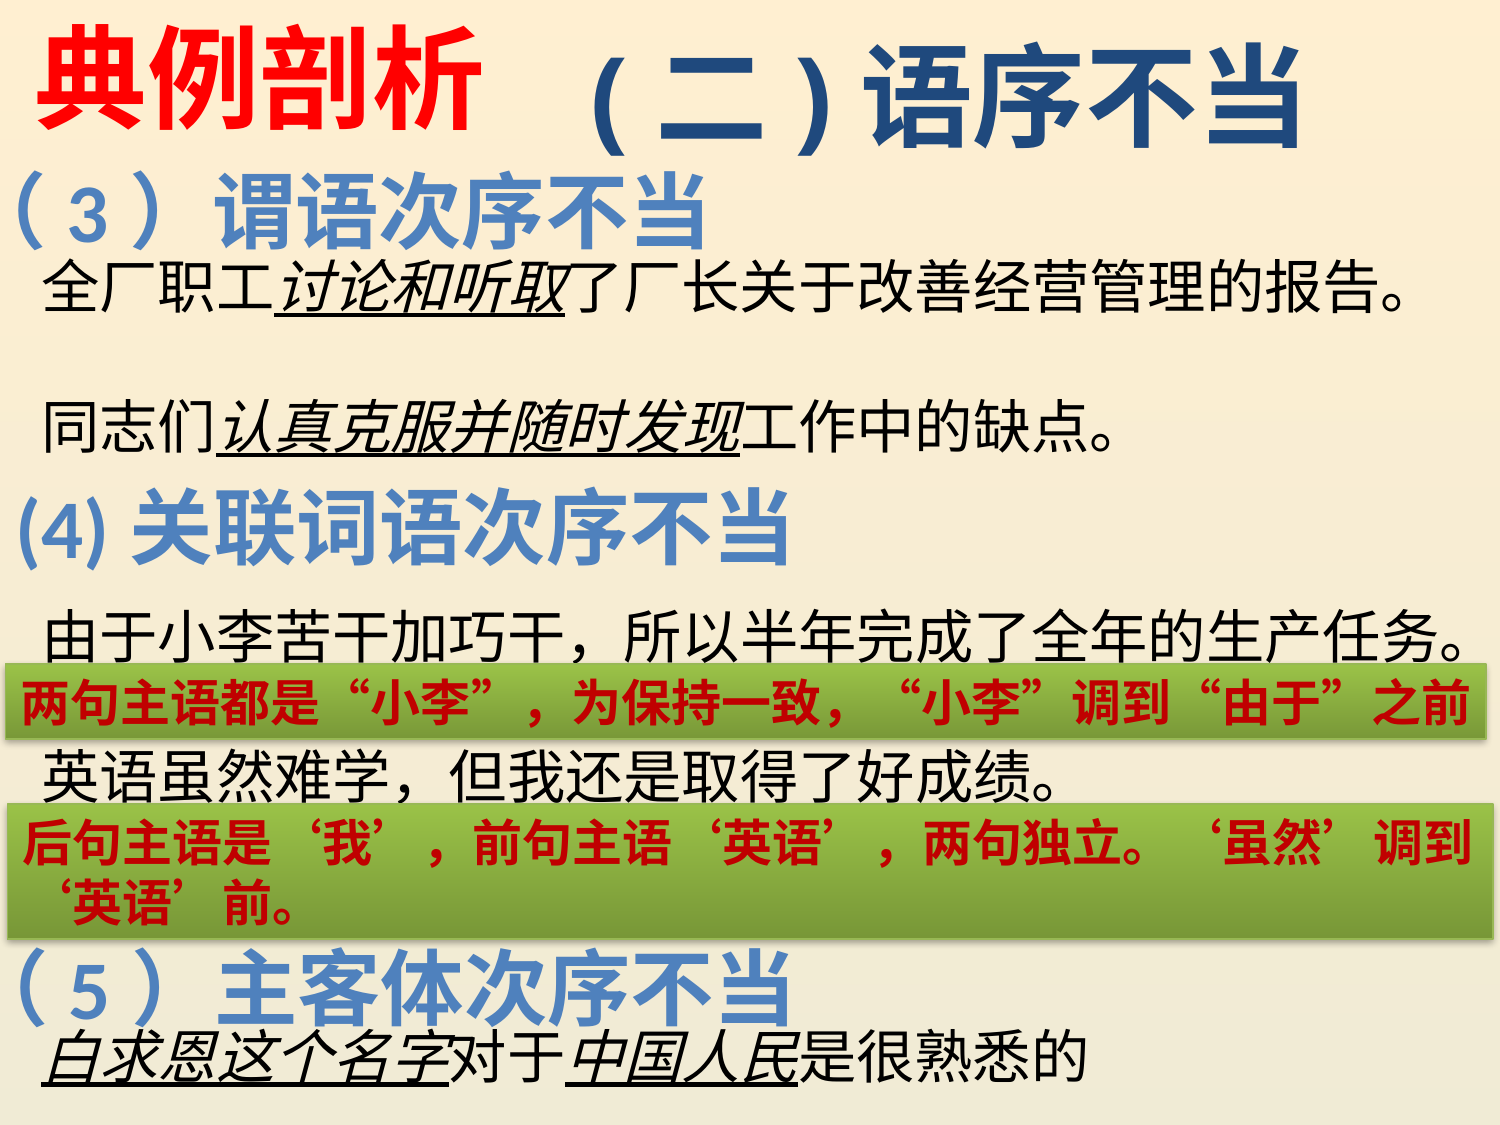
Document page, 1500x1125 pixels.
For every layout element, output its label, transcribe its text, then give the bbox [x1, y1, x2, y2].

text_box （3）谓语次序不当 [0, 151, 727, 267]
text_box (4)关联词语次序不当 [0, 468, 812, 583]
text_box (二)语序不当 [575, 19, 1325, 169]
text_box 全厂职工讨论和听取了厂长关于改善经营管理的报告。 同志们认真克服并随时发现工作中的缺点。 由于小李苦干加巧干，所以半年完成了全年的生产任务。 英语虽然难学，但我还是取得了好成绩。 白求恩这个名字对于中国人民是很熟悉的 [26, 172, 1500, 1098]
text_box （5）主客体次序不当 [0, 928, 813, 1044]
text_box 典例剖析 [19, 0, 500, 150]
text_box 后句主语是‘我’，前句主语‘英语’，两句独立。‘虽然’调到‘英语’前。 [7, 803, 1494, 940]
text_box 两句主语都是“小李”，为保持一致，“小李”调到“由于”之前 [5, 663, 1487, 740]
